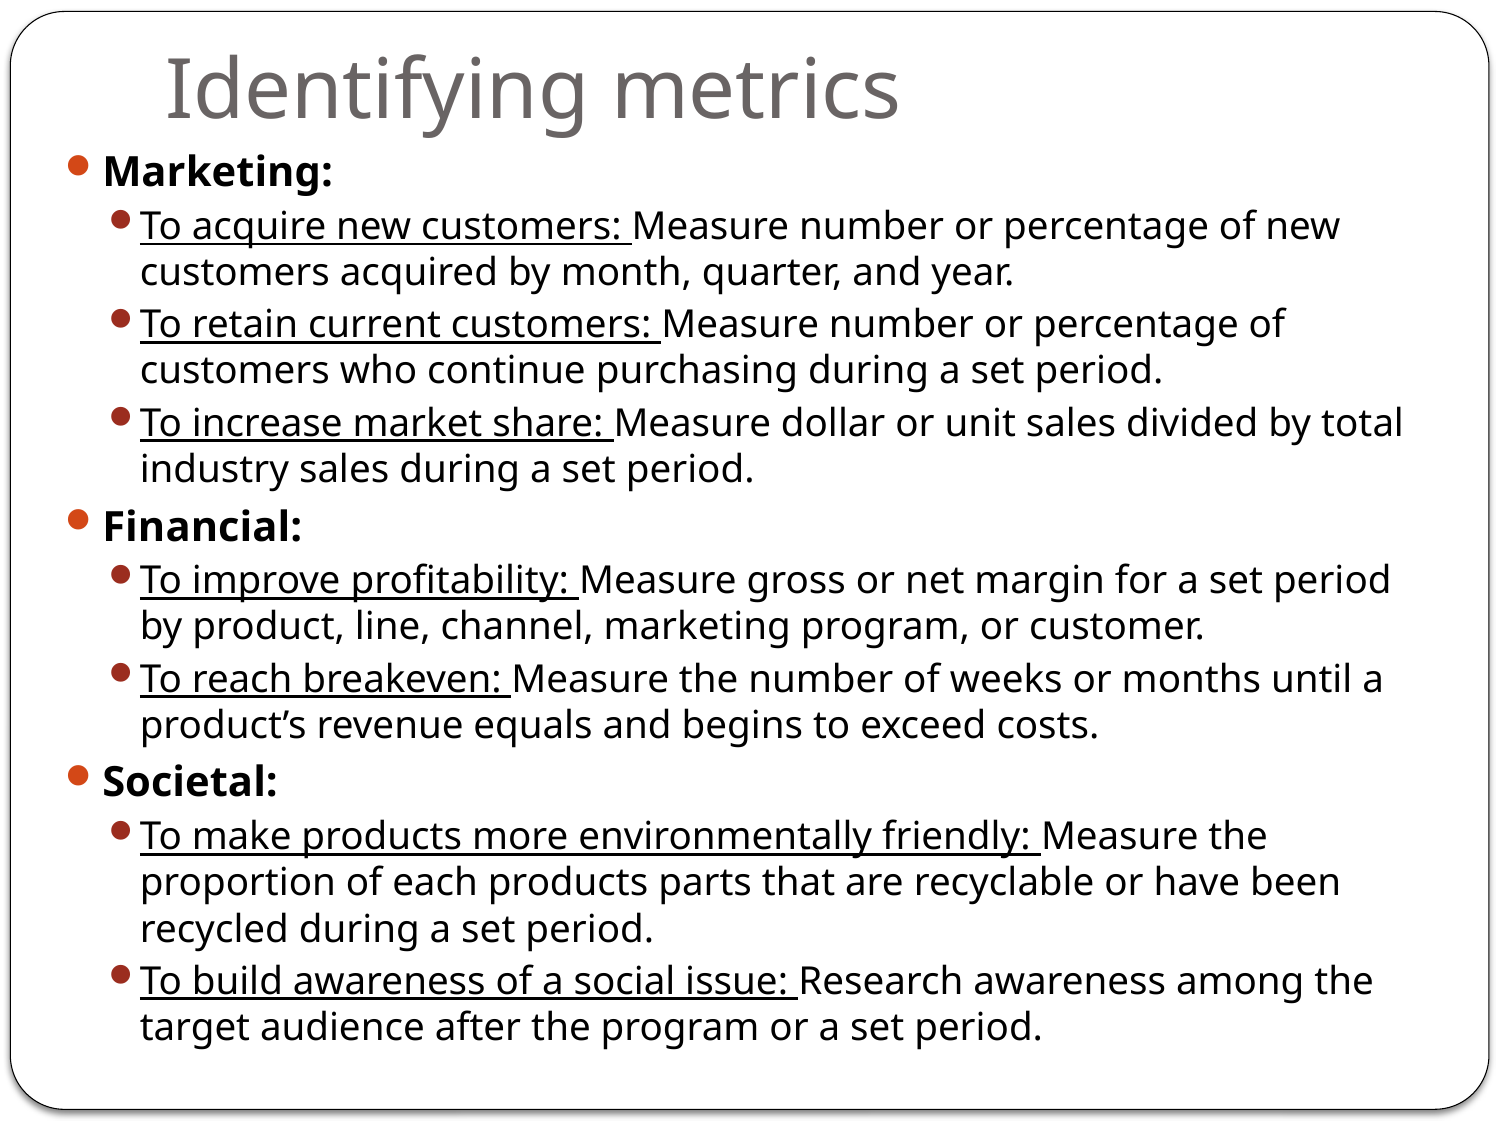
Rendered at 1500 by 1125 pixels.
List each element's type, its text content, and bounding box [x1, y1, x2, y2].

title Identifying metrics [149, 44, 1426, 137]
list Marketing: To acquire new customers: Measure number or percentage of new customers acquired by month, quarter, and year. To retain current customers: Measure number or percentage of customers who continue purchasing during a set period. To increase market share: Measure dollar or unit sales divided by total industry sales during a set period. Financial: To improve profitability: Measure gross or net margin for a set period by product, line, channel, marketing program, or customer. To reach breakeven: Measure the number of weeks or months until a product’s revenue equals and begins to exceed costs. Societal: To make products more environmentally friendly: Measure the proportion of each products parts that are recyclable or have been recycled during a set period. To build awareness of a social issue: Research awareness among the target audience after the program or a set period. [49, 137, 1451, 1076]
